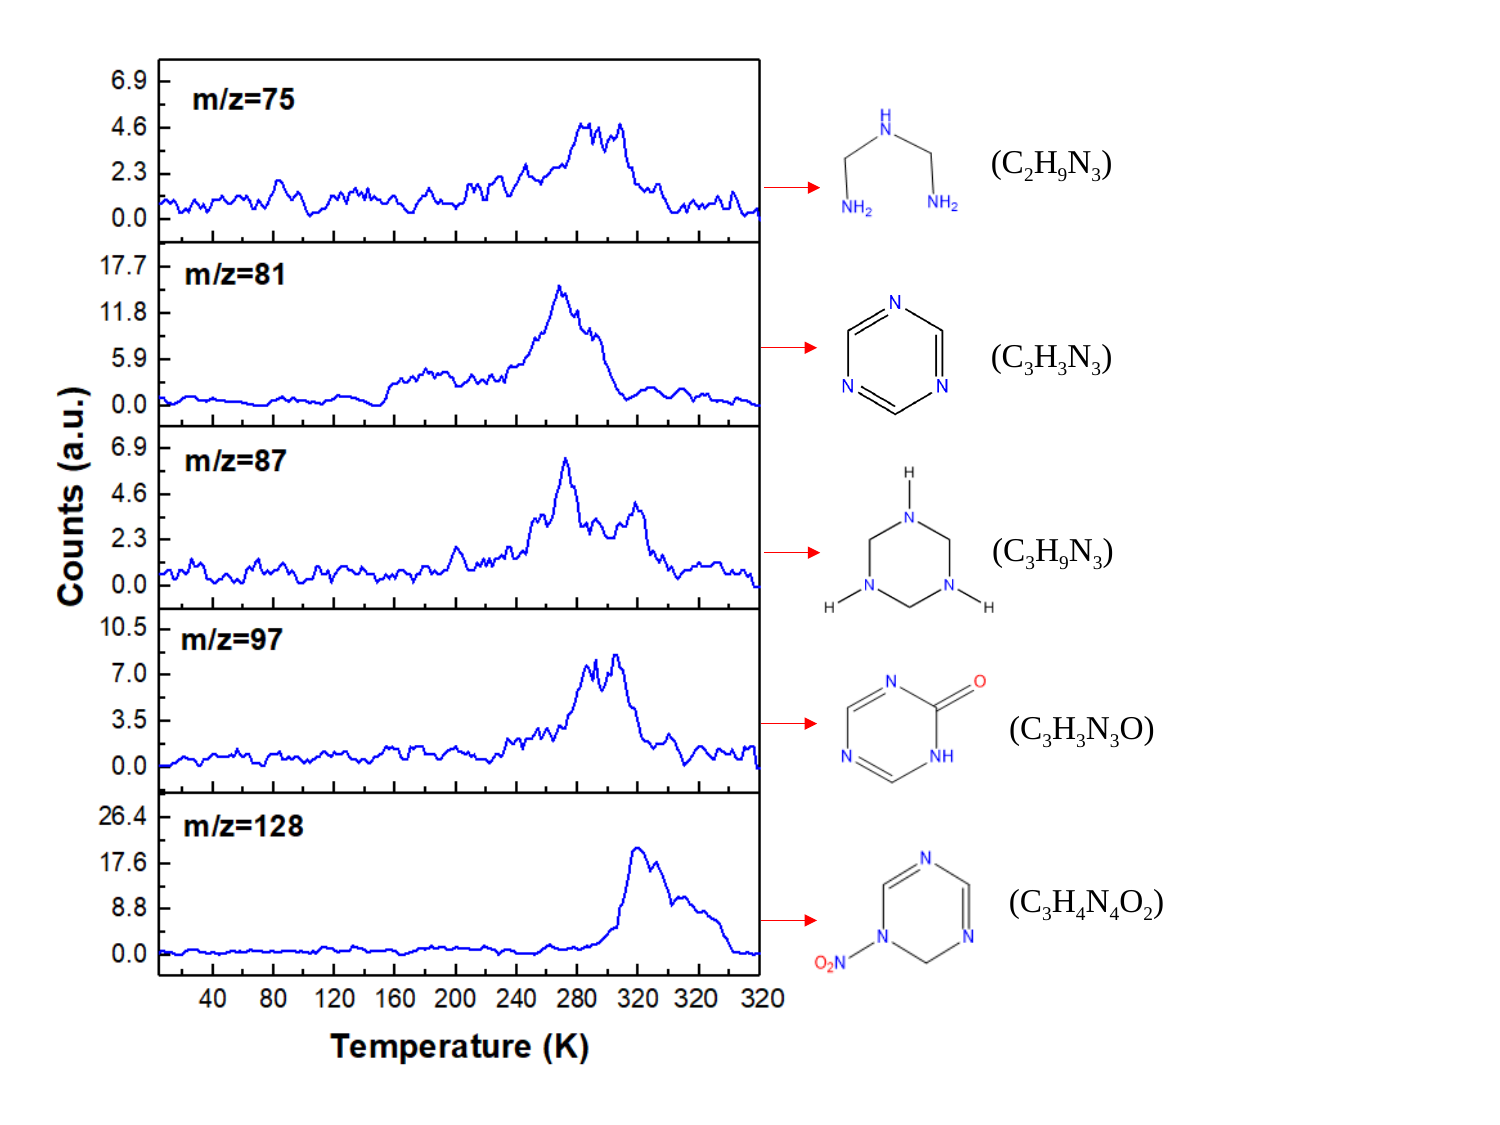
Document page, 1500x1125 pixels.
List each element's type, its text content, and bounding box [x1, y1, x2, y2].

picture [820, 274, 963, 427]
text_box (C3H3N3) [976, 326, 1128, 387]
text_box (C2H9N3) [976, 132, 1128, 193]
picture [47, 25, 1008, 1081]
text_box (C3H3N3O) [996, 698, 1170, 759]
picture [828, 644, 996, 805]
picture [816, 456, 1010, 635]
text_box (C3H4N4O2) [1008, 871, 1179, 933]
picture [820, 80, 973, 240]
text_box (C3H9N3) [1010, 520, 1129, 581]
